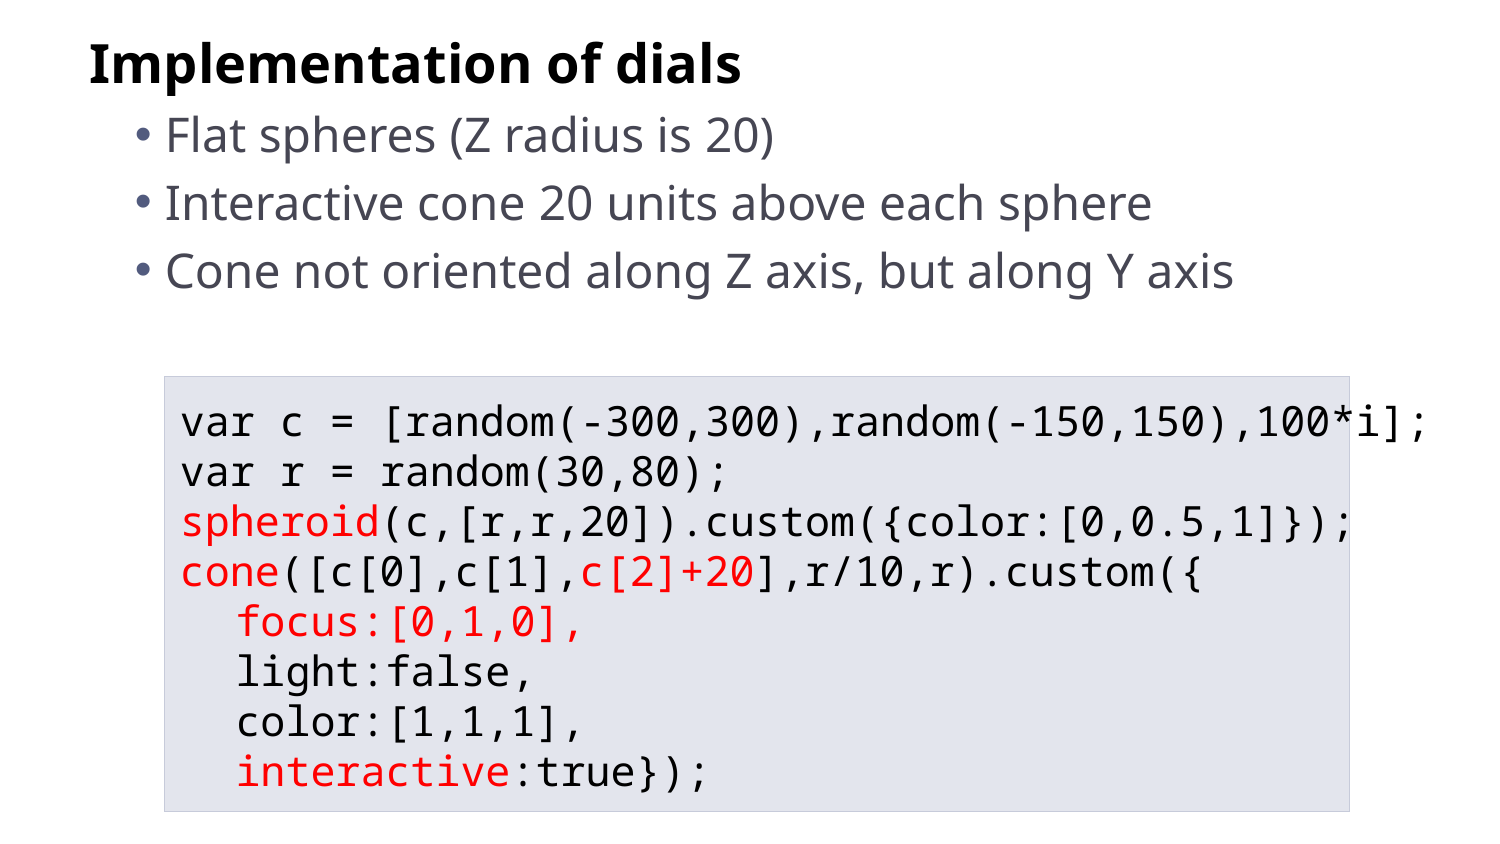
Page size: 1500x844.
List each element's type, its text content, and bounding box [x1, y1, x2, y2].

list Implementation of dials Flat spheres (Z radius is 20) Interactive cone 20 units above each sphere Cone not oriented along Z axis, but along Y axis [75, 21, 1475, 835]
text_box var c = [random(-300,300),random(-150,150),100*i]; var r = random(30,80); spheroid(c,[r,r,20]).custom({color:[0,0.5,1]}); cone([c[0],c[1],c[2]+20],r/10,r).custom({ focus:[0,1,0], light:false, color:[1,1,1], interactive:true}); [164, 376, 1350, 812]
